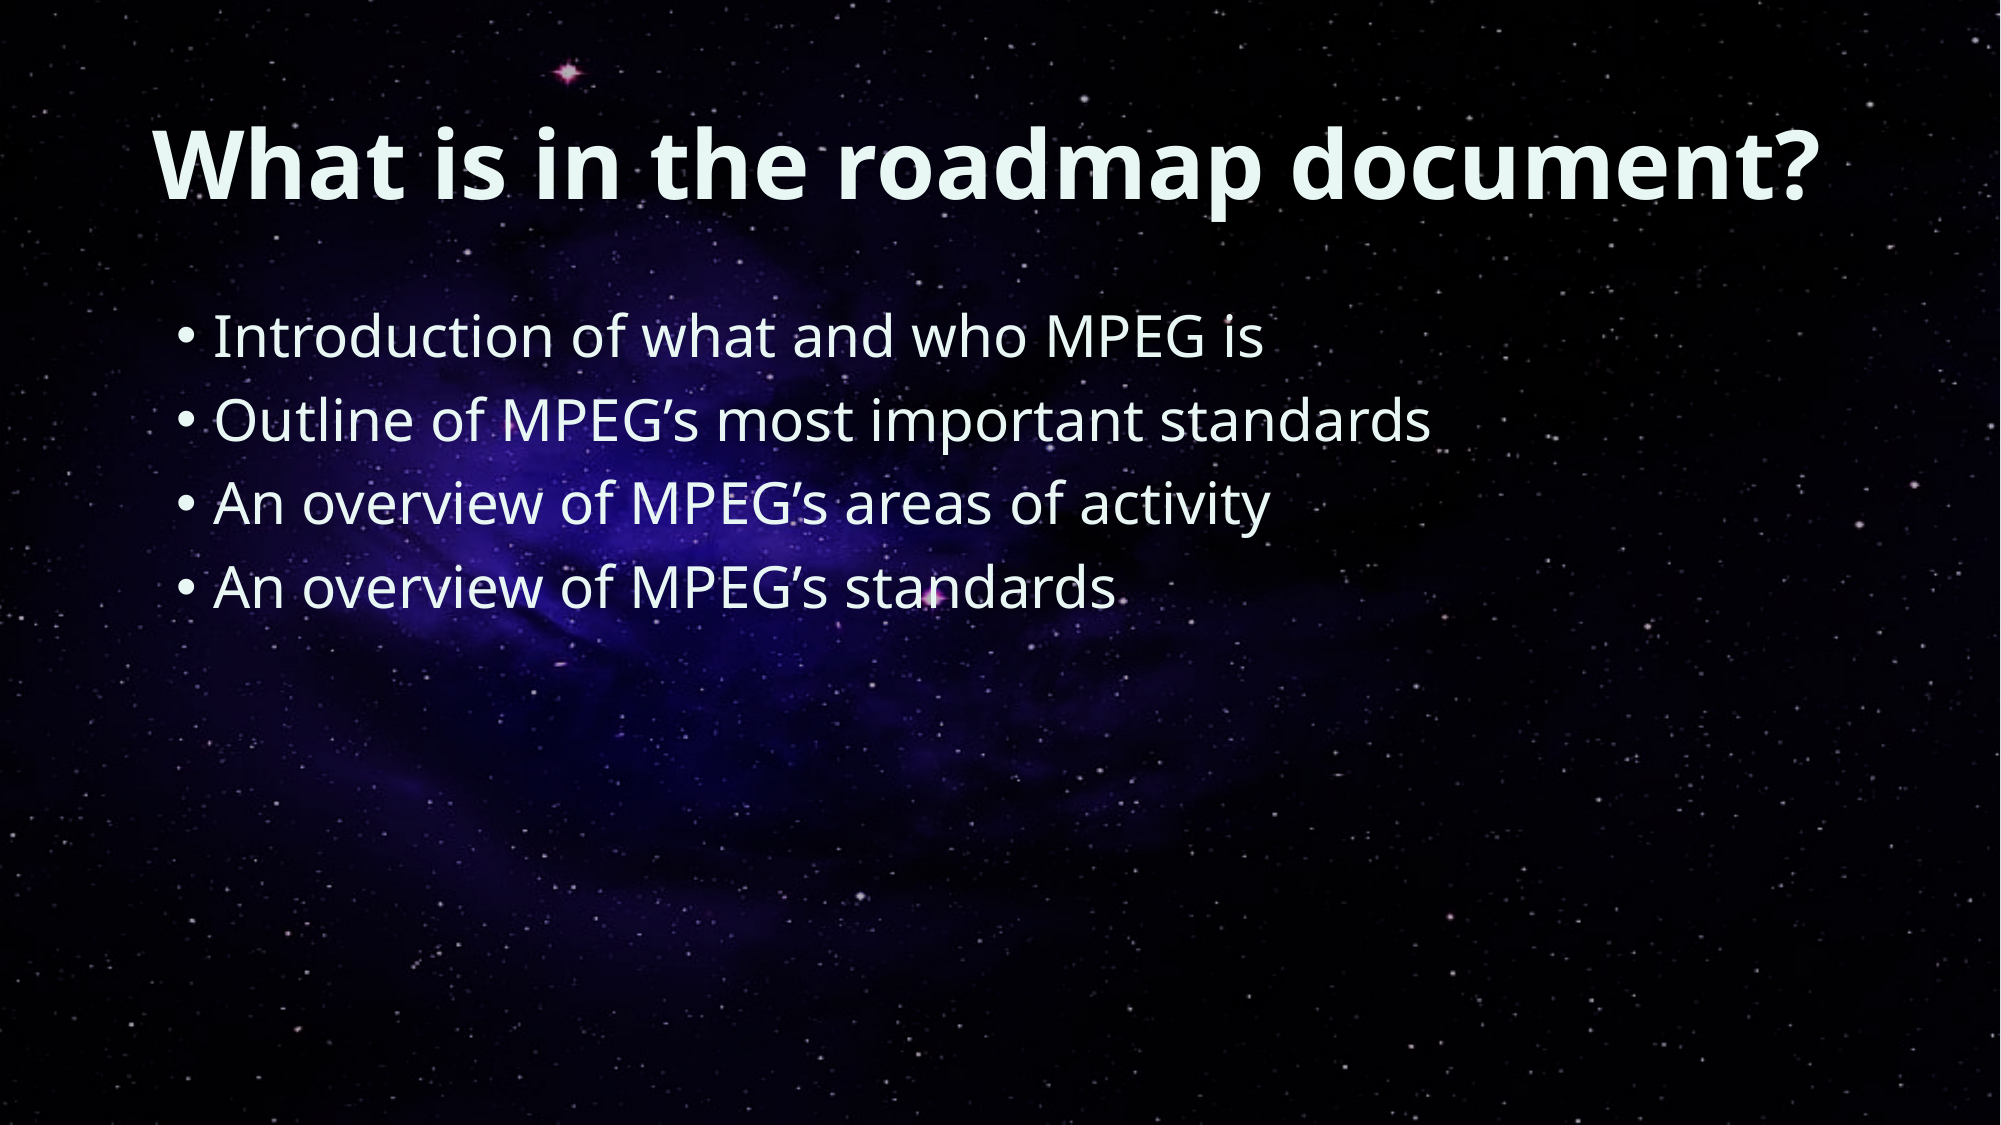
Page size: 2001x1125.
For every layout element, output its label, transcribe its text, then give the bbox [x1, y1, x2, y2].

title What is in the roadmap document? [137, 59, 1863, 278]
picture [0, 0, 2001, 1125]
list Introduction of what and who MPEG is Outline of MPEG’s most important standards An overview of MPEG’s areas of activity An overview of MPEG’s standards [160, 299, 1840, 1014]
